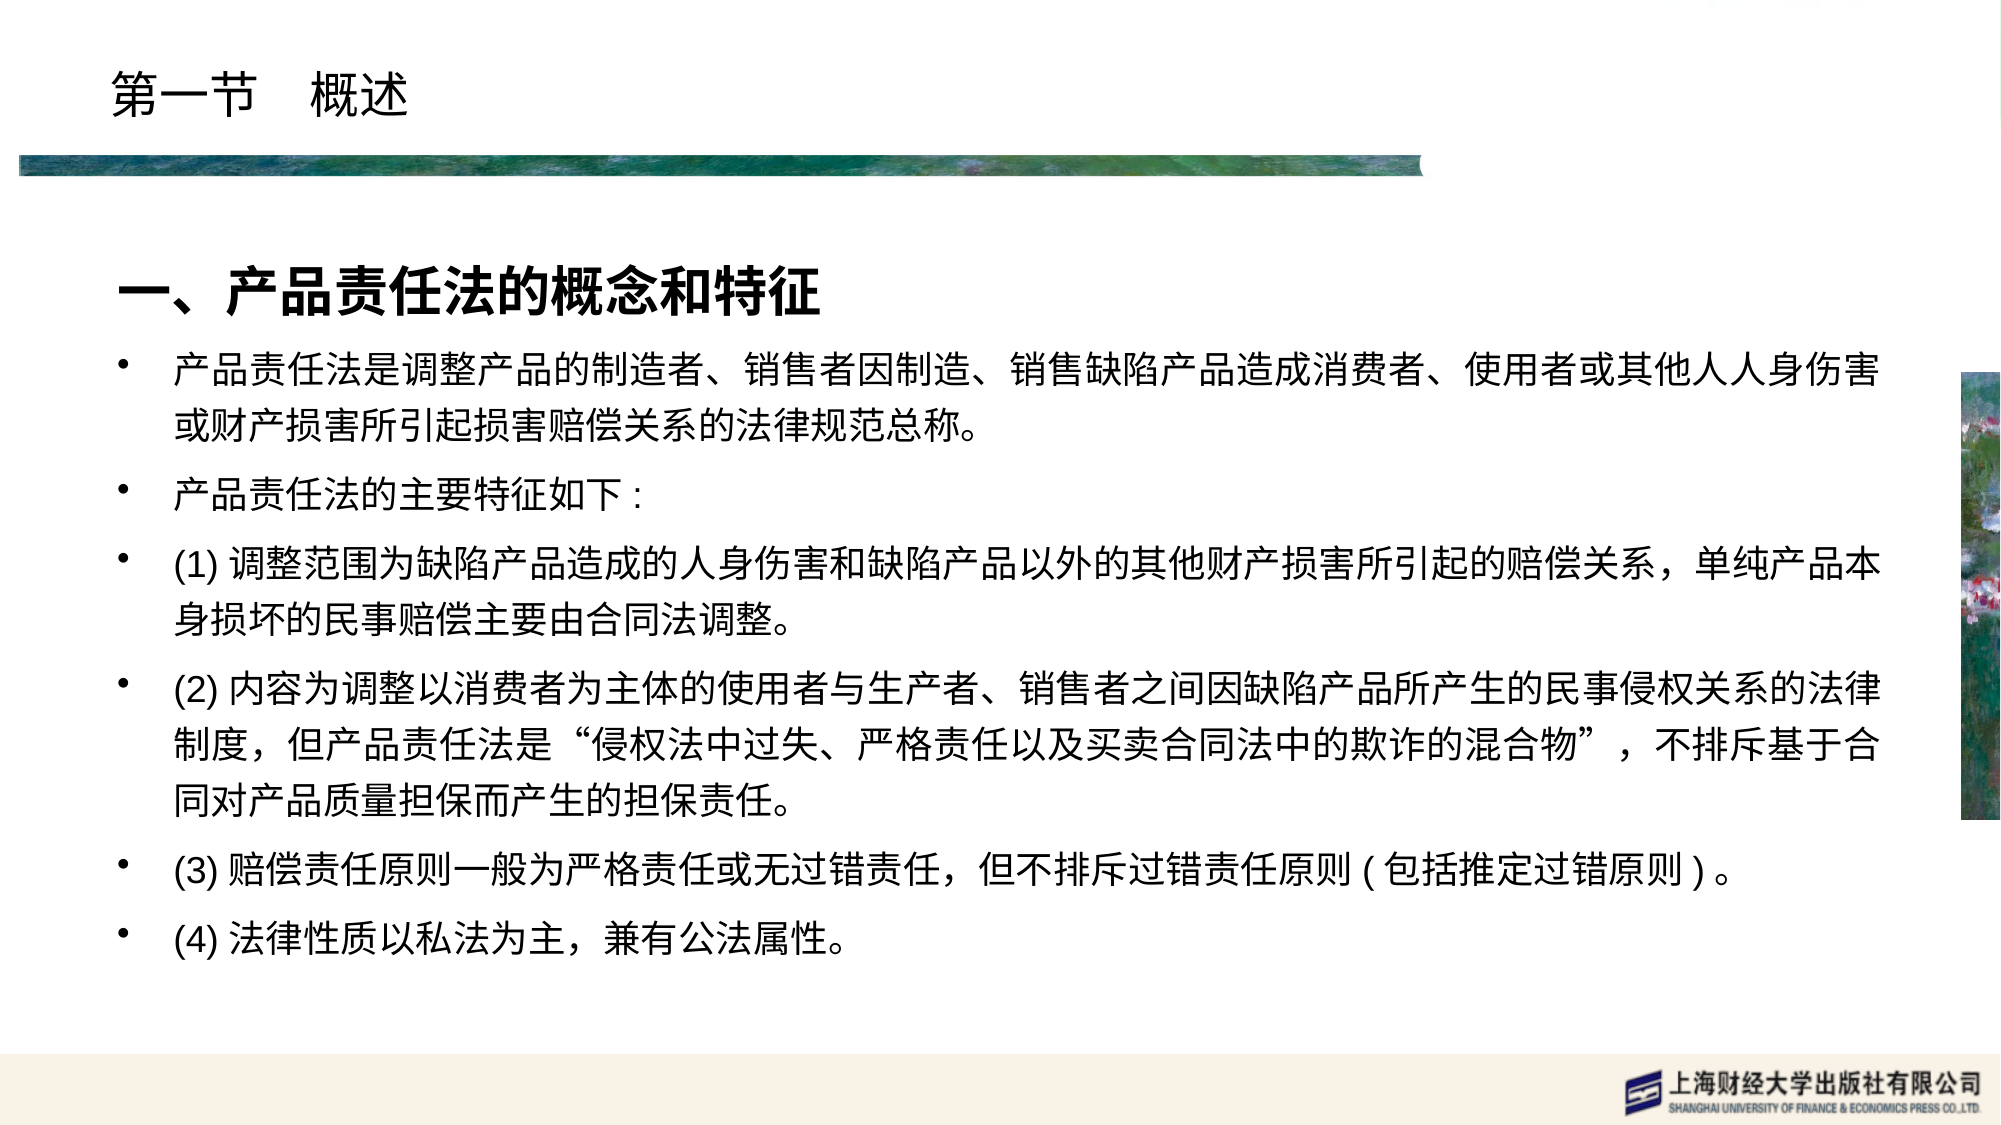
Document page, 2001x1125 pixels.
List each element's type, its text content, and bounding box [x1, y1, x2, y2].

list 一、产品责任法的概念和特征 产品责任法是调整产品的制造者、销售者因制造、销售缺陷产品造成消费者、使用者或其他人人身伤害或财产损害所引起损害赔偿关系的法律规范总称。 产品责任法的主要特征如下: (1)调整范围为缺陷产品造成的人身伤害和缺陷产品以外的其他财产损害所引起的赔偿关系，单纯产品本身损坏的民事赔偿主要由合同法调整。 (2)内容为调整以消费者为主体的使用者与生产者、销售者之间因缺陷产品所产生的民事侵权关系的法律制度，但产品责任法是“侵权法中过失、严格责任以及买卖合同法中的欺诈的混合物”，不排斥基于合同对产品质量担保而产生的担保责任。 (3)赔偿责任原则一般为严格责任或无过错责任，但不排斥过错责任原则(包括推定过错原则)。 (4)法律性质以私法为主，兼有公法属性。 [102, 233, 1898, 1032]
title 第一节 概述 [94, 42, 1451, 146]
picture [0, 0, 2001, 1125]
